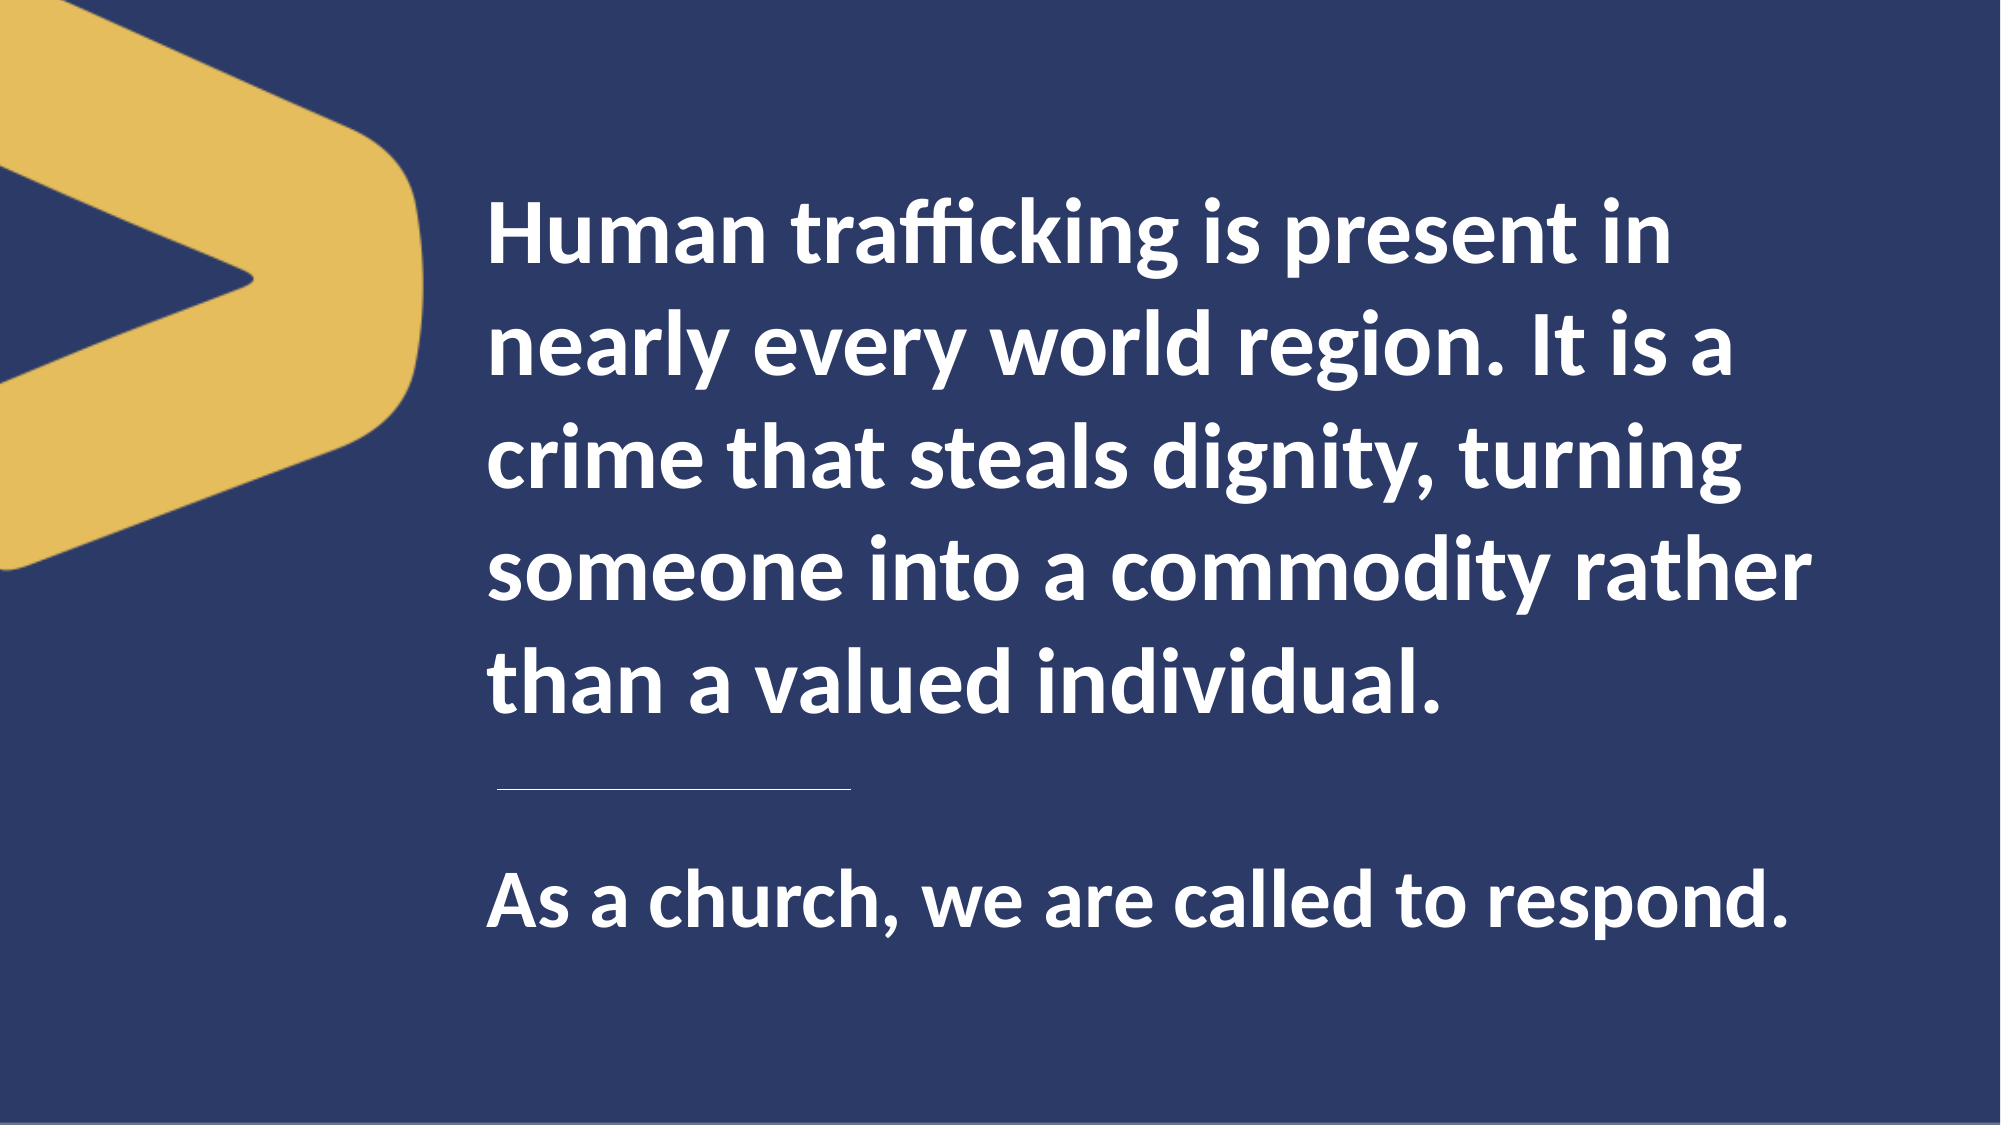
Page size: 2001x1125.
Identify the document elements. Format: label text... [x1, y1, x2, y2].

text_box Human trafficking is present in nearly every world region. It is a crime that steals dignity, turning someone into a commodity rather than a valued individual. As a church, we are called to respond. [479, 161, 1913, 952]
picture [0, 0, 2001, 1125]
